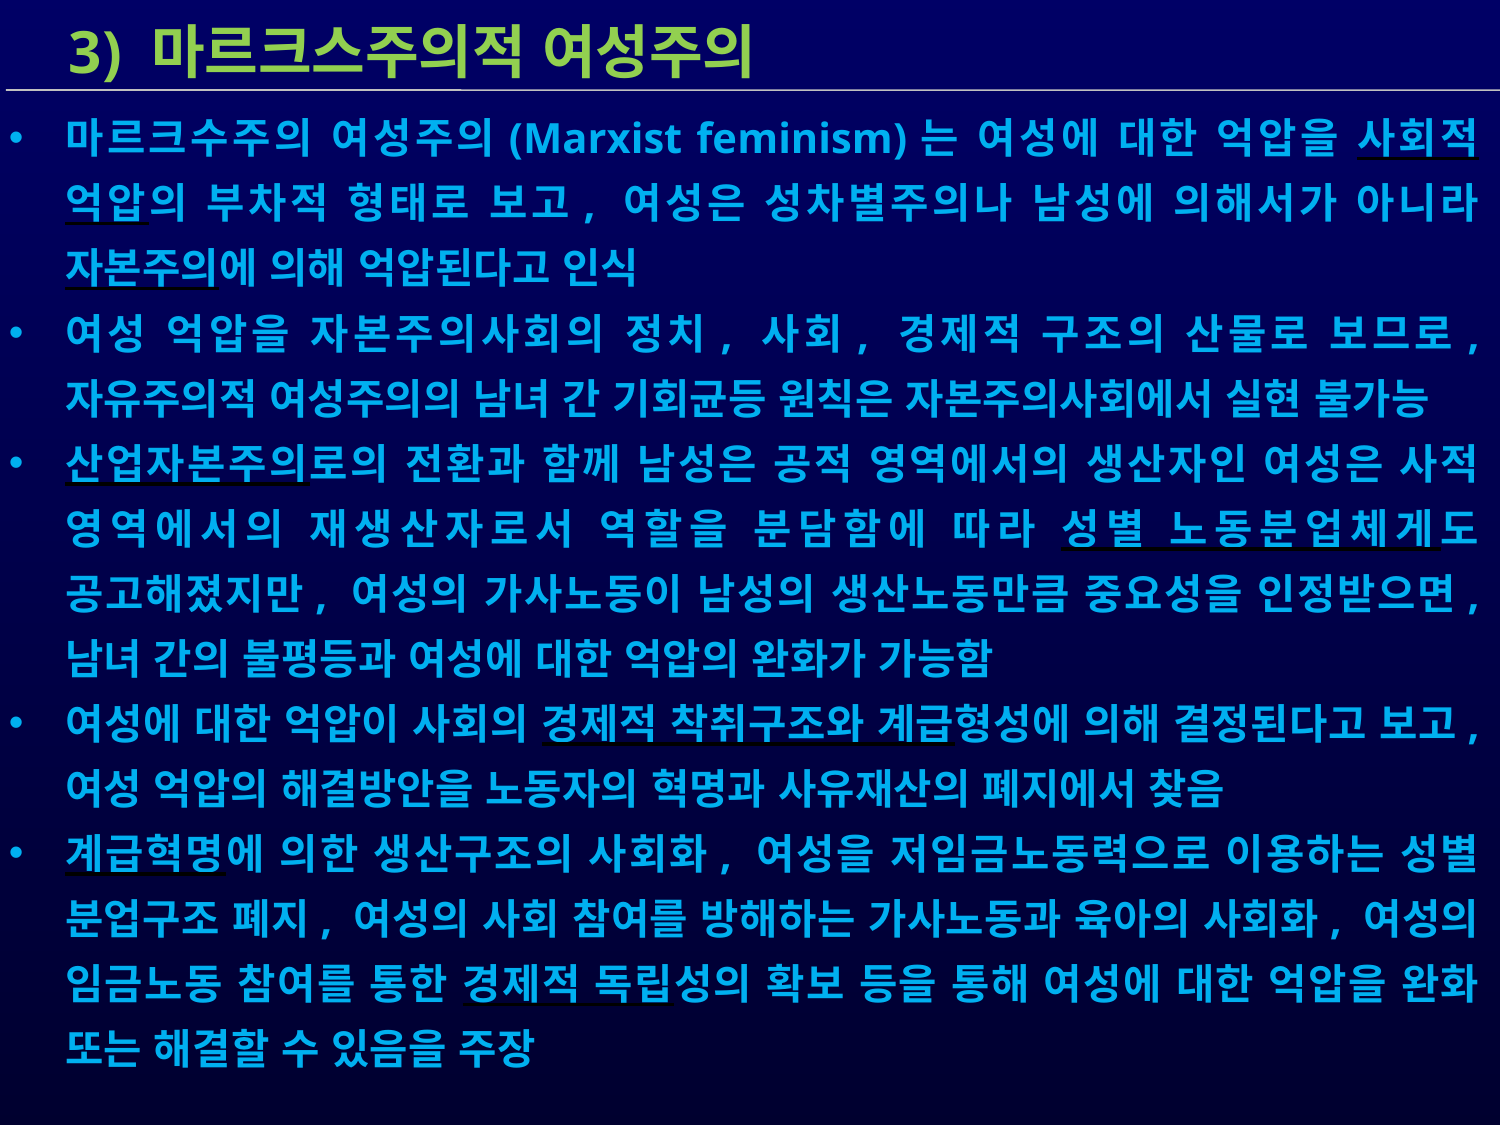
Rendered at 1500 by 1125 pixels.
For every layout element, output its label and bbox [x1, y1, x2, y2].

text_box [0, 6, 1500, 1125]
